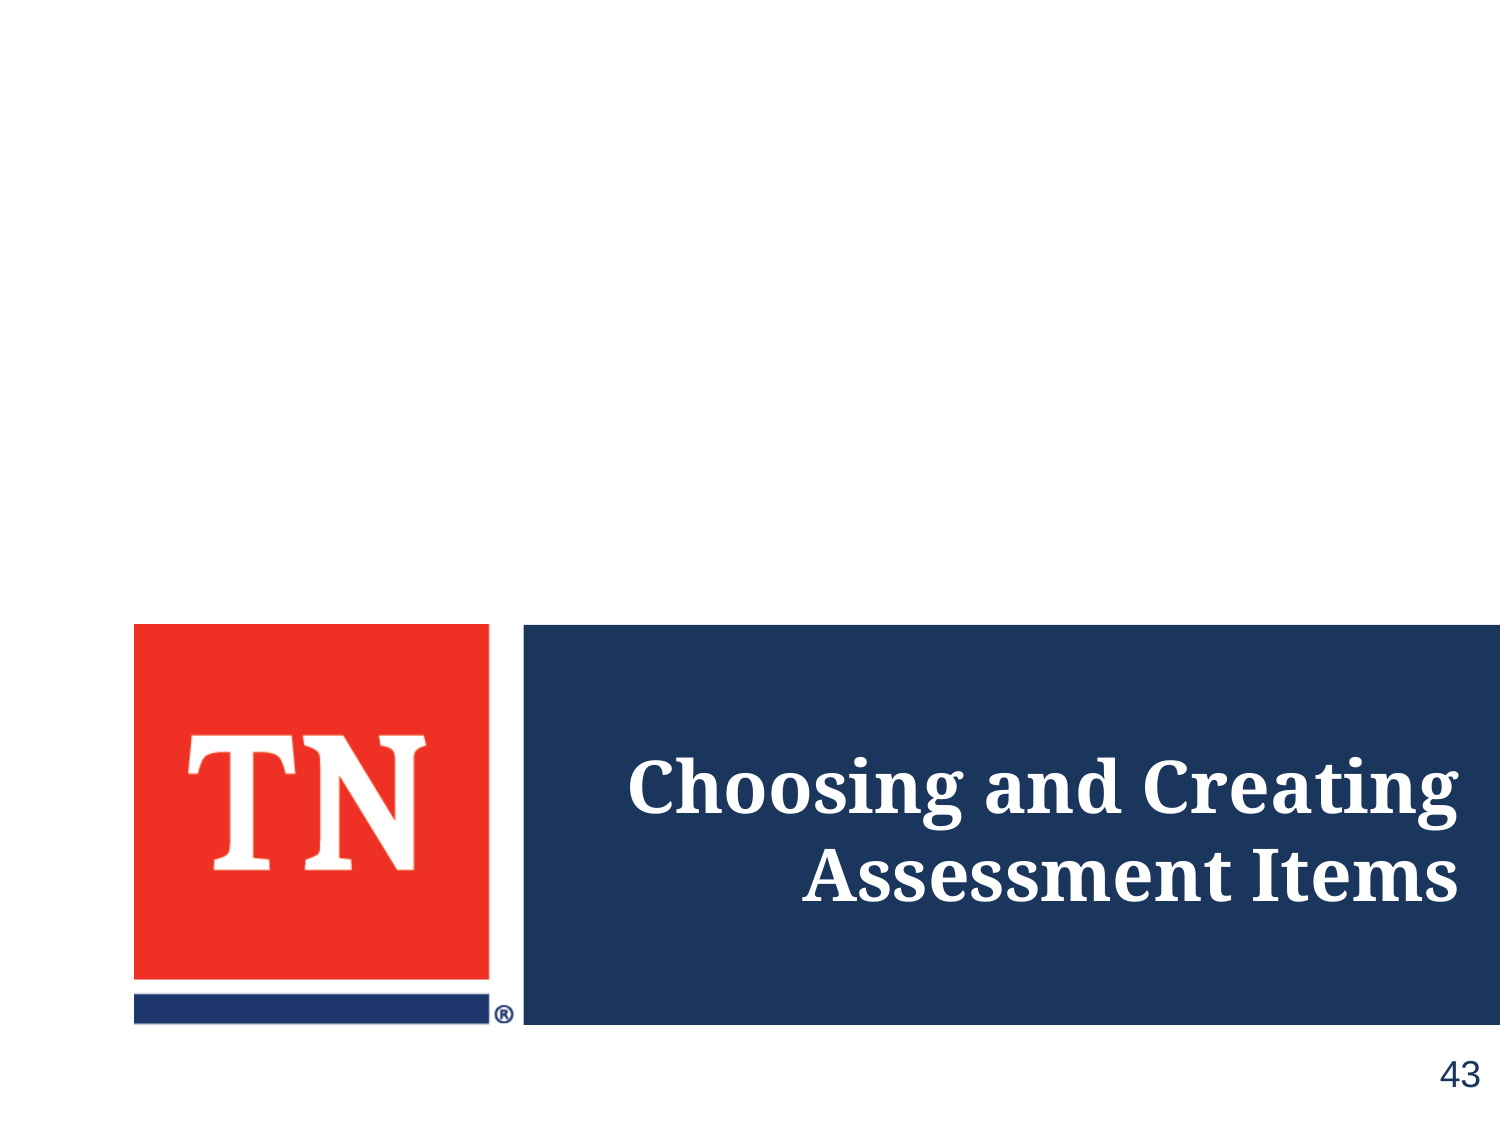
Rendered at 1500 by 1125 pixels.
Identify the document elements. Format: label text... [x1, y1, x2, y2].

title Choosing and Creating Assessment Items [562, 662, 1475, 994]
slide_number 43 [1425, 1042, 1500, 1103]
picture [134, 624, 525, 1025]
